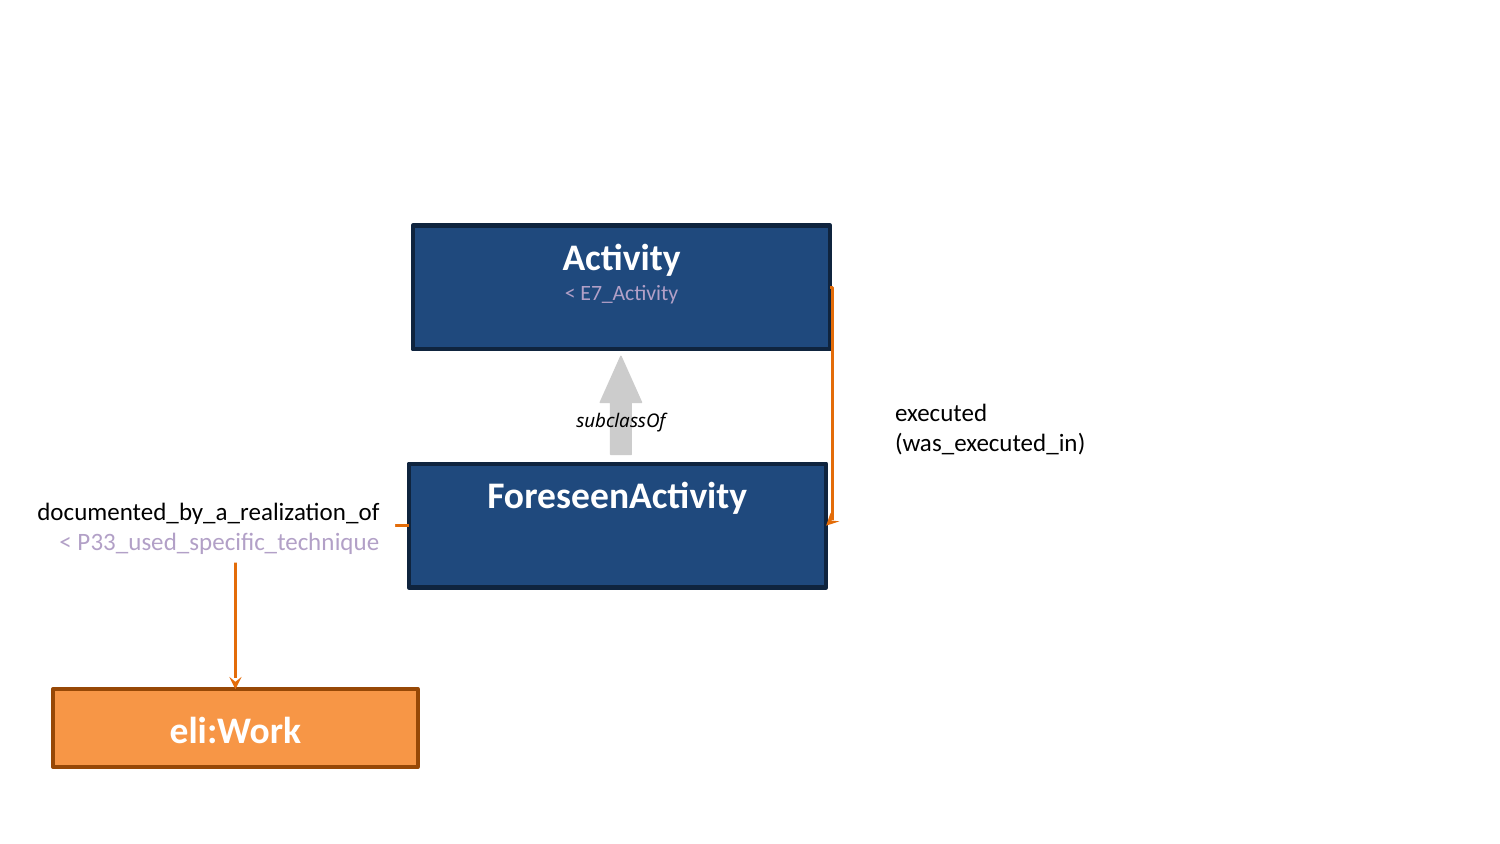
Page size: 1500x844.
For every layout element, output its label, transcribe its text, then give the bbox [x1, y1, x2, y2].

text_box [610, 434, 632, 455]
text_box [600, 356, 642, 405]
text_box Activity < E7_Activity [412, 225, 831, 350]
text_box documented_by_a_realization_of < P33_used_specific_technique [21, 487, 396, 563]
text_box executed (was_executed_in) [880, 388, 1119, 464]
text_box ForeseenActivity [408, 463, 827, 588]
text_box eli:Work [53, 689, 418, 767]
text_box subclassOf [546, 405, 696, 434]
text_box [826, 287, 831, 526]
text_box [235, 525, 409, 690]
